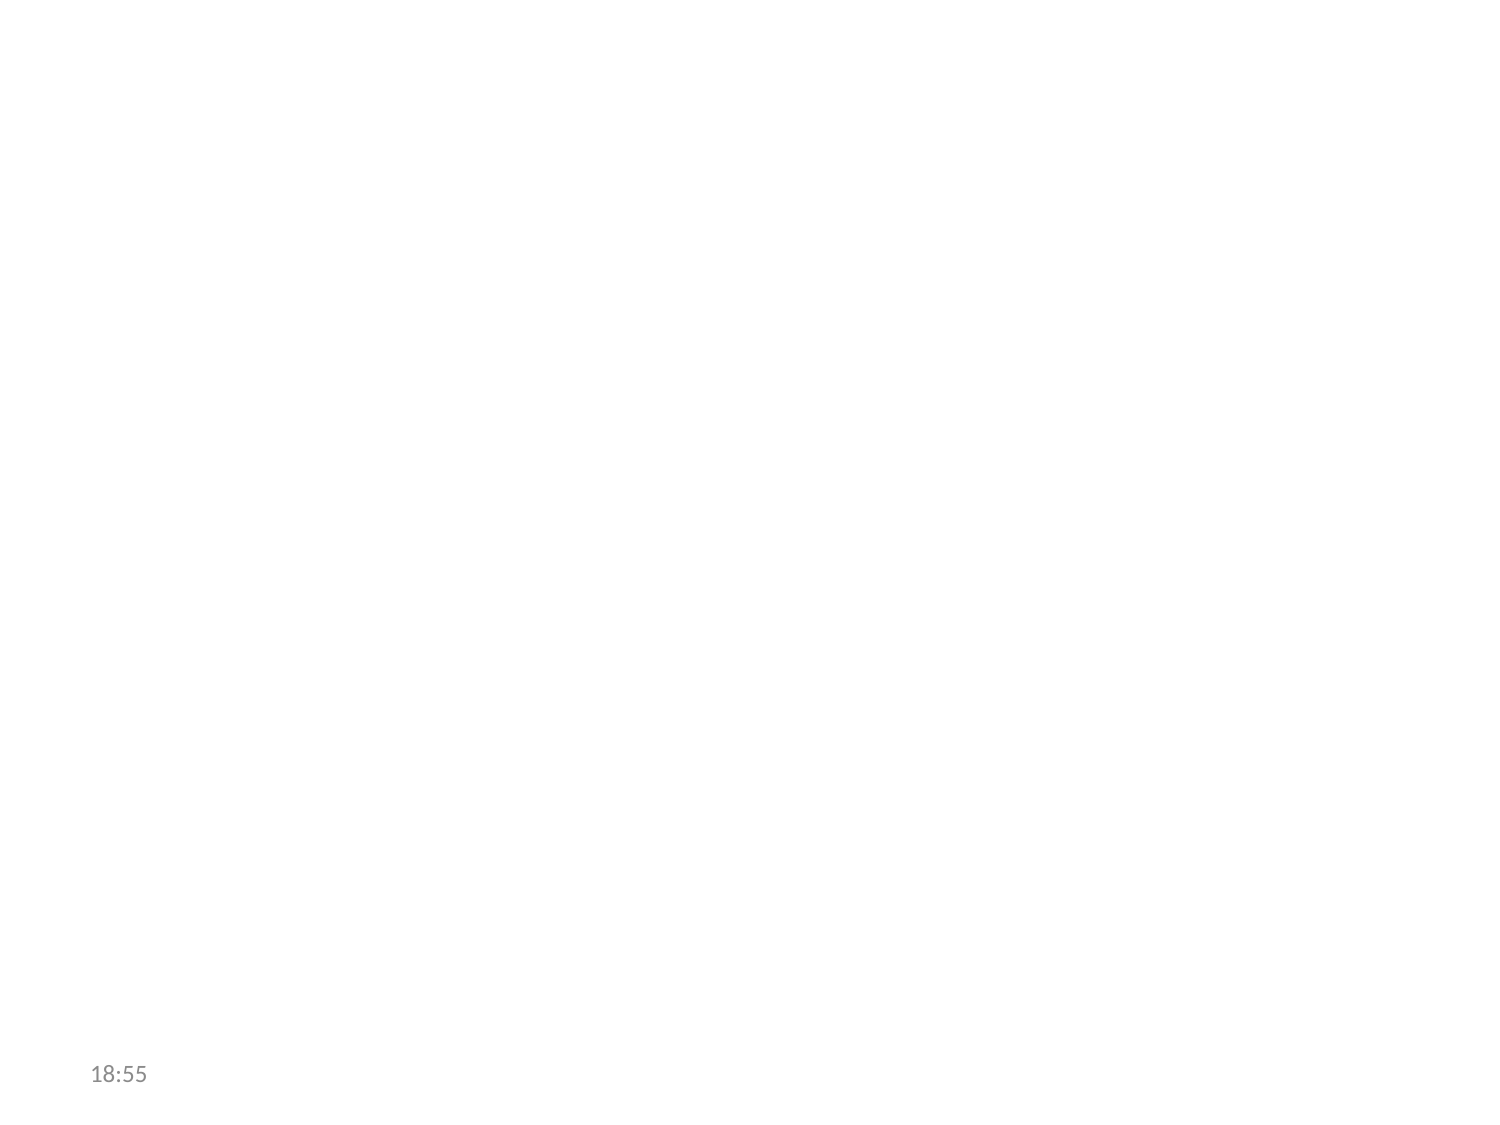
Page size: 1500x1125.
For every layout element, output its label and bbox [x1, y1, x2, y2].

slide_number [75, 1042, 425, 1103]
